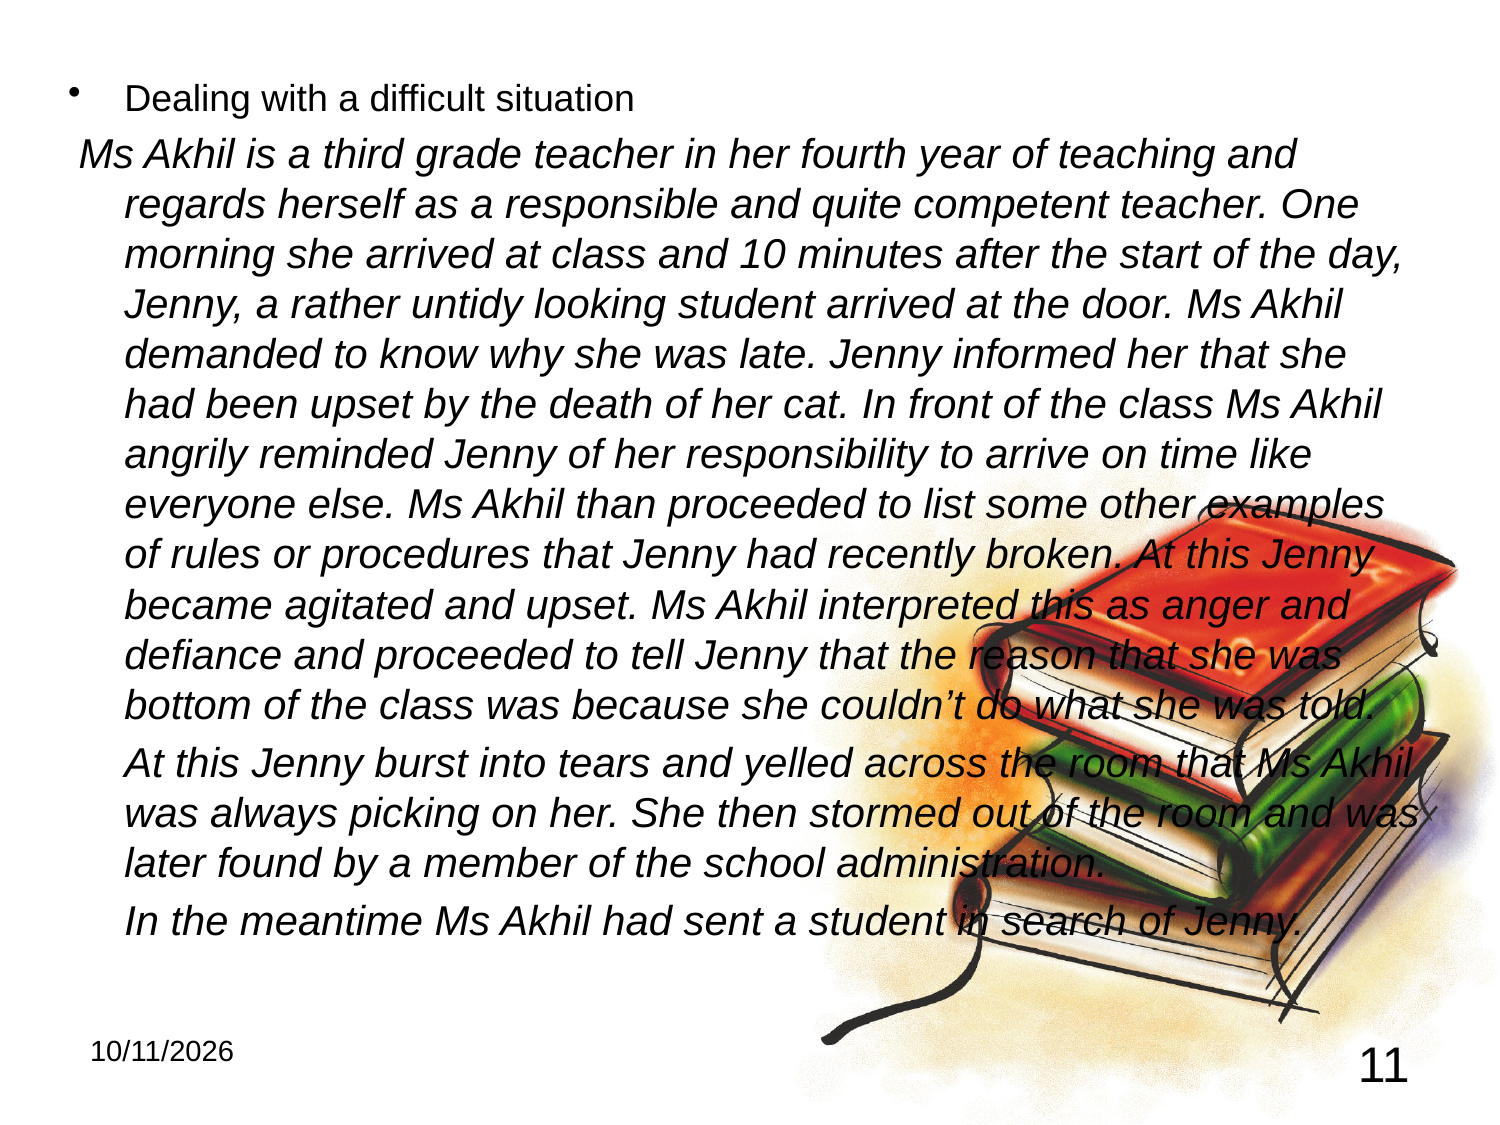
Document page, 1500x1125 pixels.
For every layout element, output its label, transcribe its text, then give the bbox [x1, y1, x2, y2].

list Dealing with a difficult situation Ms Akhil is a third grade teacher in her fourth year of teaching and regards herself as a responsible and quite competent teacher. One morning she arrived at class and 10 minutes after the start of the day, Jenny, a rather untidy looking student arrived at the door. Ms Akhil demanded to know why she was late. Jenny informed her that she had been upset by the death of her cat. In front of the class Ms Akhil angrily reminded Jenny of her responsibility to arrive on time like everyone else. Ms Akhil than proceeded to list some other examples of rules or procedures that Jenny had recently broken. At this Jenny became agitated and upset. Ms Akhil interpreted this as anger and defiance and proceeded to tell Jenny that the reason that she was bottom of the class was because she couldn’t do what she was told. At this Jenny burst into tears and yelled across the room that Ms Akhil was always picking on her. She then stormed out of the room and was later found by a member of the school administration. In the meantime Ms Akhil had sent a student in search of Jenny. [52, 66, 1441, 1036]
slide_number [74, 1036, 426, 1103]
picture [774, 399, 1500, 1125]
slide_number 11 [1074, 1036, 1426, 1103]
